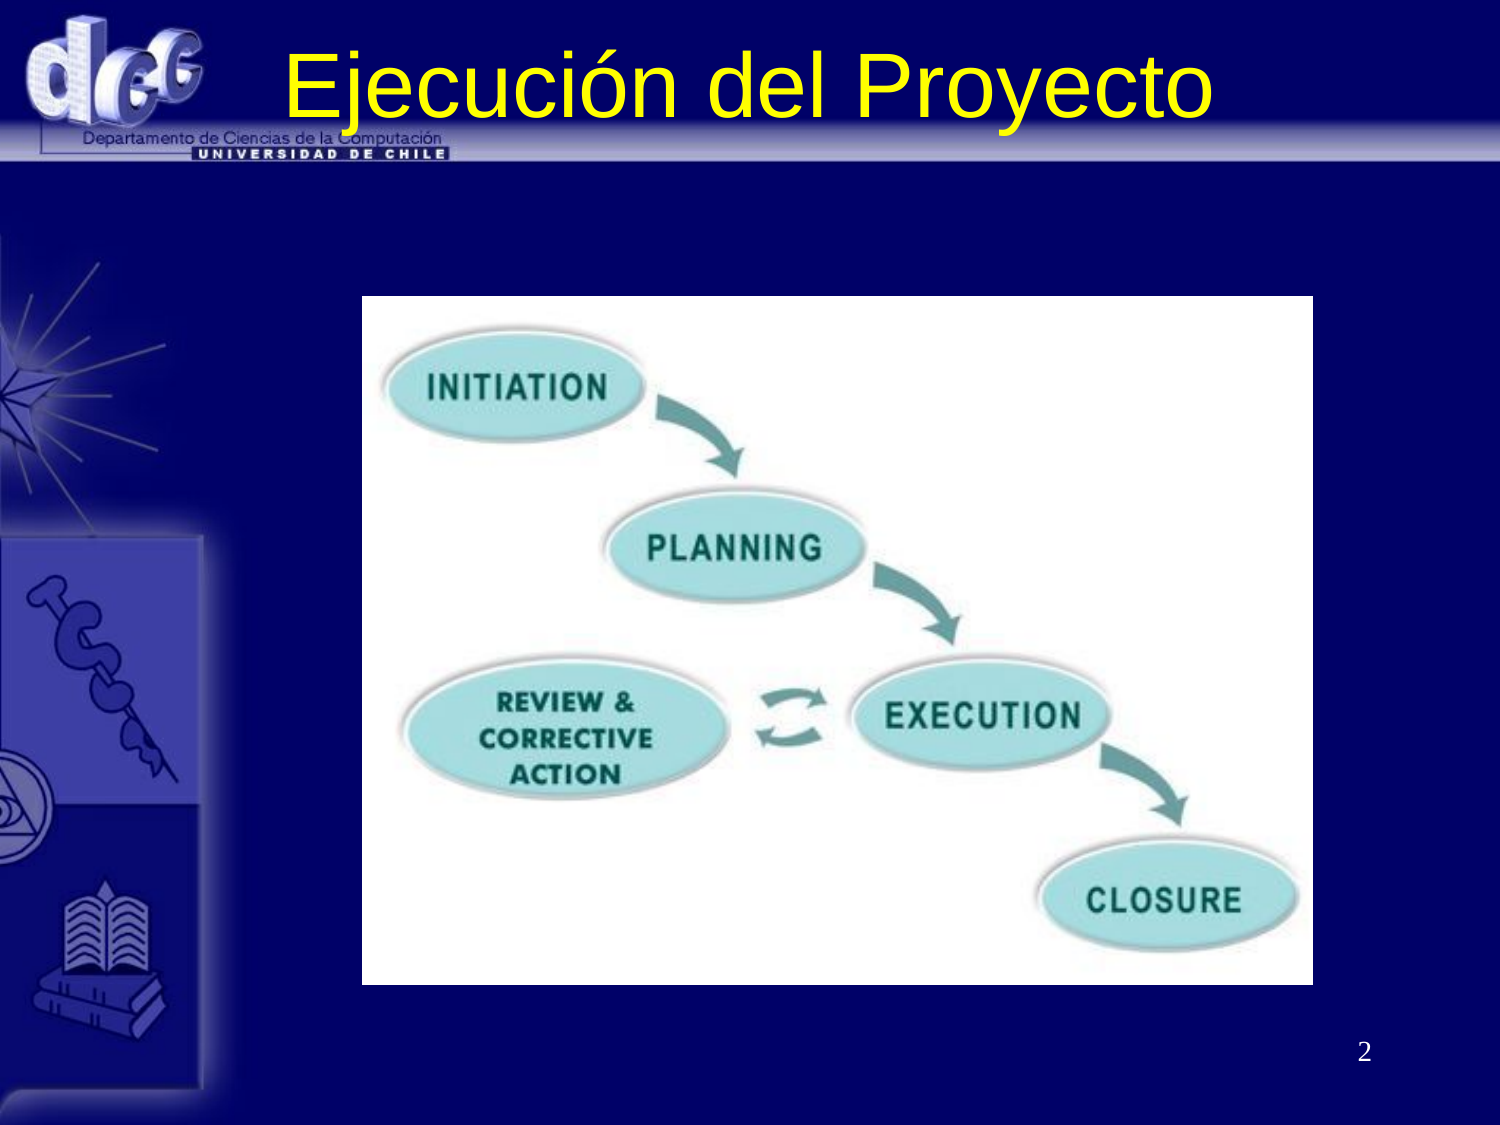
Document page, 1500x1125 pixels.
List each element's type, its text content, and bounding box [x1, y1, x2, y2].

slide_number 2 [1074, 1024, 1388, 1101]
title Ejecución del Proyecto [112, 0, 1388, 163]
picture [0, 0, 1500, 1125]
